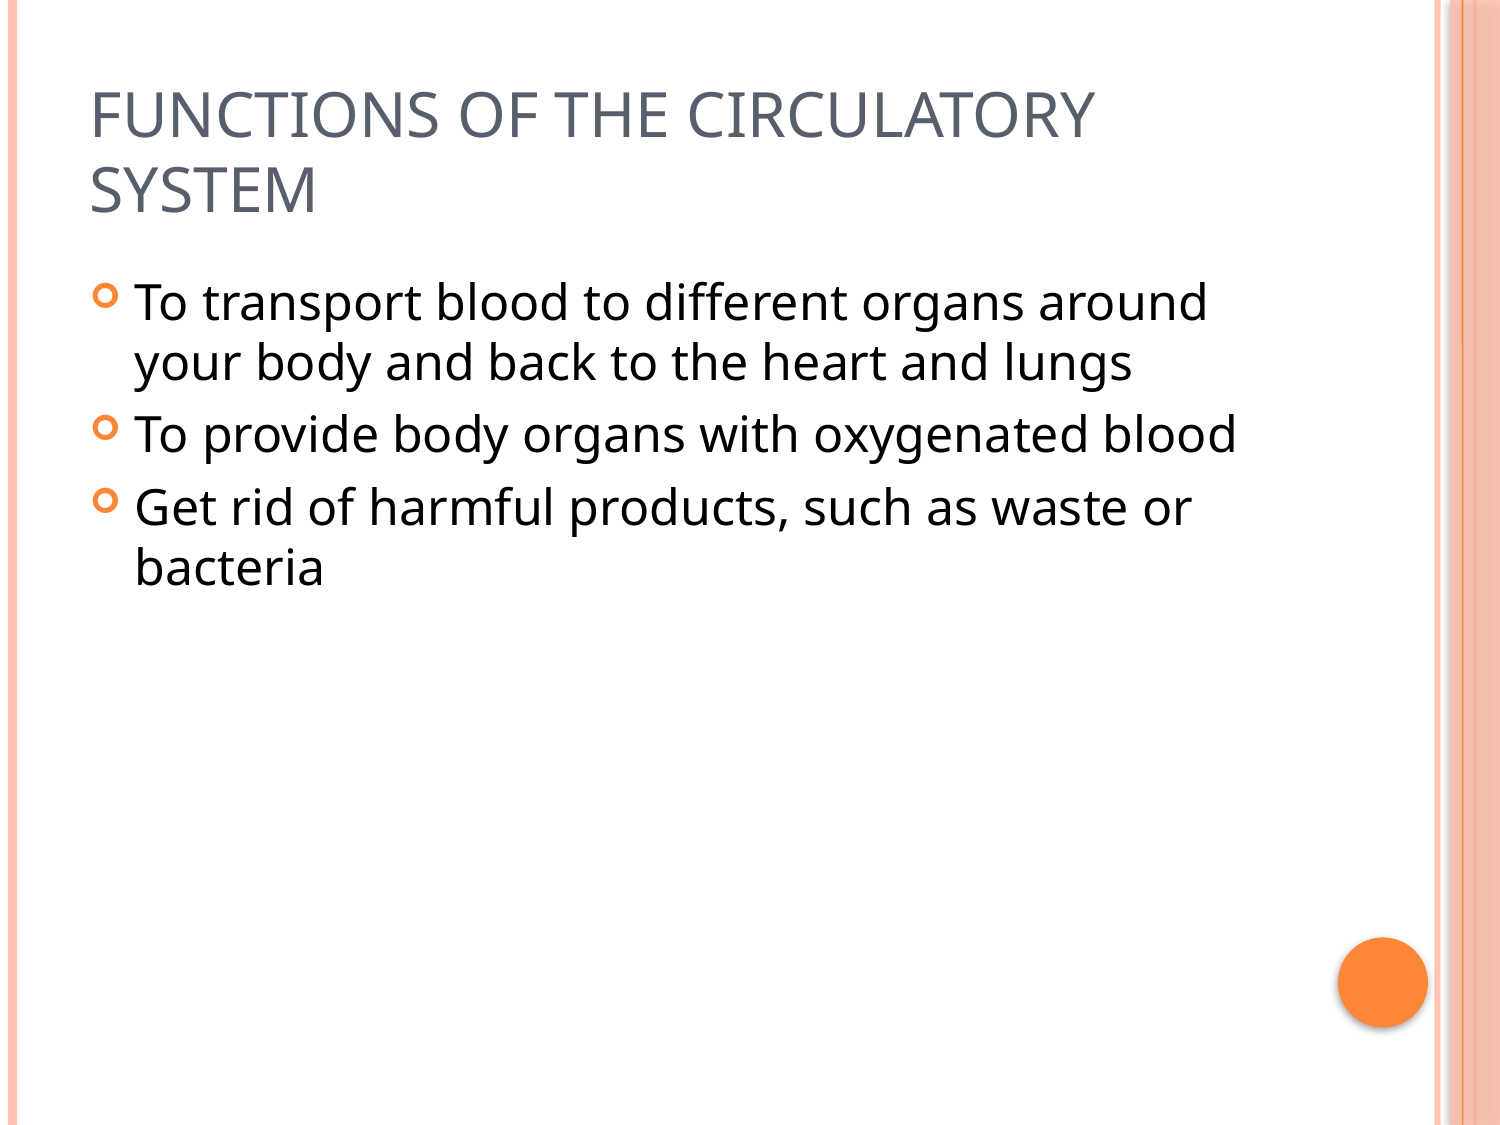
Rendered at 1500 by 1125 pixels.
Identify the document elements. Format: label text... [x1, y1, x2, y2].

list To transport blood to different organs around your body and back to the heart and lungs To provide body organs with oxygenated blood Get rid of harmful products, such as waste or bacteria [75, 262, 1300, 1062]
title Functions of the Circulatory System [75, 45, 1300, 233]
